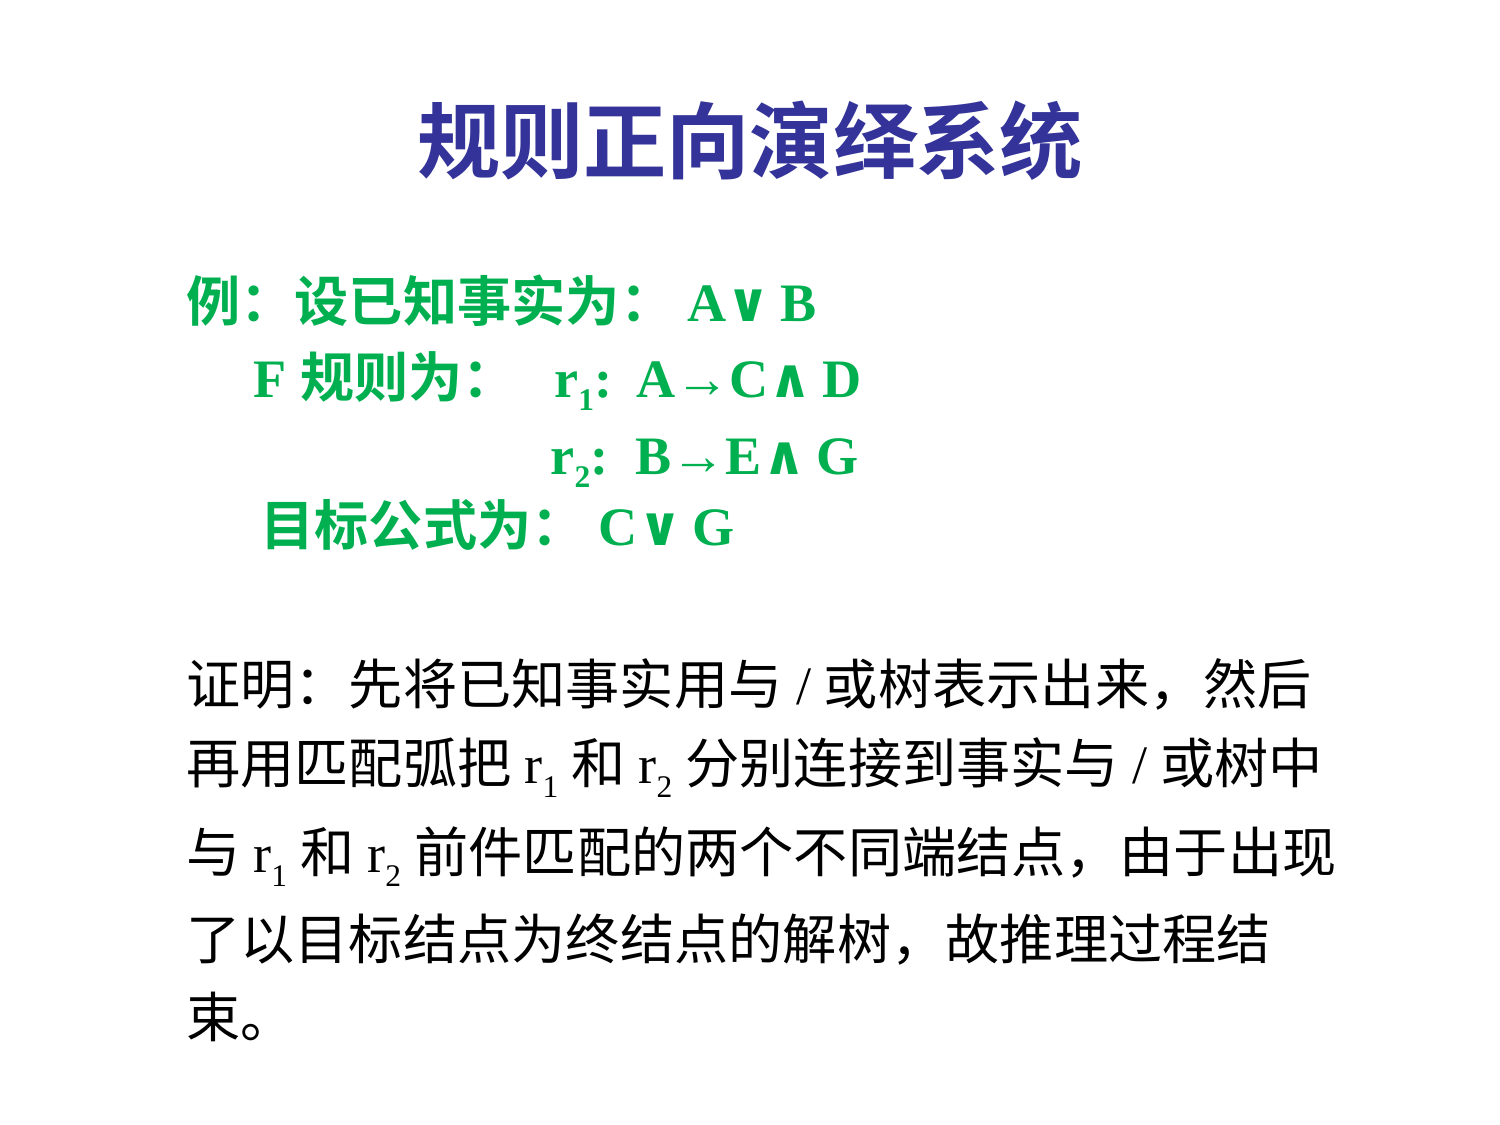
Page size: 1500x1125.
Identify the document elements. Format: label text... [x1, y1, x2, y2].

list 例：设已知事实为：A∨B F规则为： r1: A→C∧D r2: B→E∧G 目标公式为：C∨G 证明：先将已知事实用与/或树表示出来，然后再用匹配弧把r1和r2分别连接到事实与/或树中与r1和r2前件匹配的两个不同端结点，由于出现了以目标结点为终结点的解树，故推理过程结束。 [171, 267, 1353, 1125]
title 规则正向演绎系统 [75, 45, 1425, 233]
